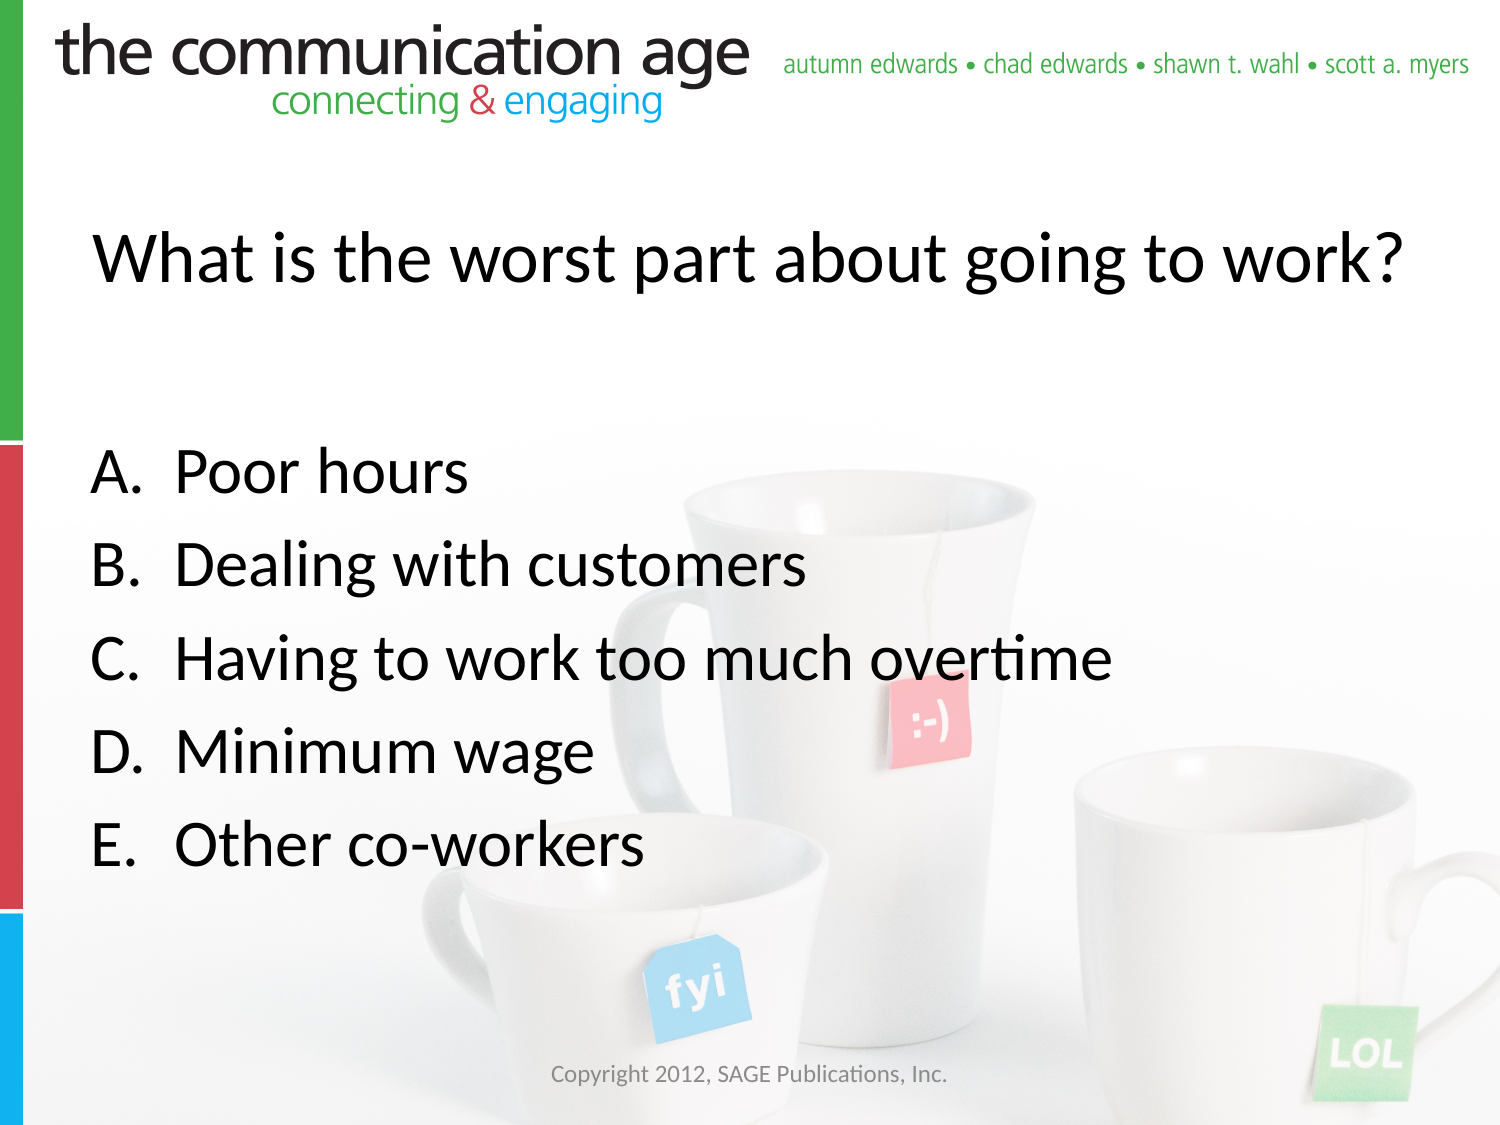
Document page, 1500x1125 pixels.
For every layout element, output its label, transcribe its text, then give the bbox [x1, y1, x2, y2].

title What is the worst part about going to work? [75, 159, 1425, 347]
footer Copyright 2012, SAGE Publications, Inc. [512, 1042, 988, 1103]
picture [0, 0, 1500, 1125]
list Poor hours Dealing with customers Having to work too much overtime Minimum wage Other co-workers [75, 419, 1425, 1005]
